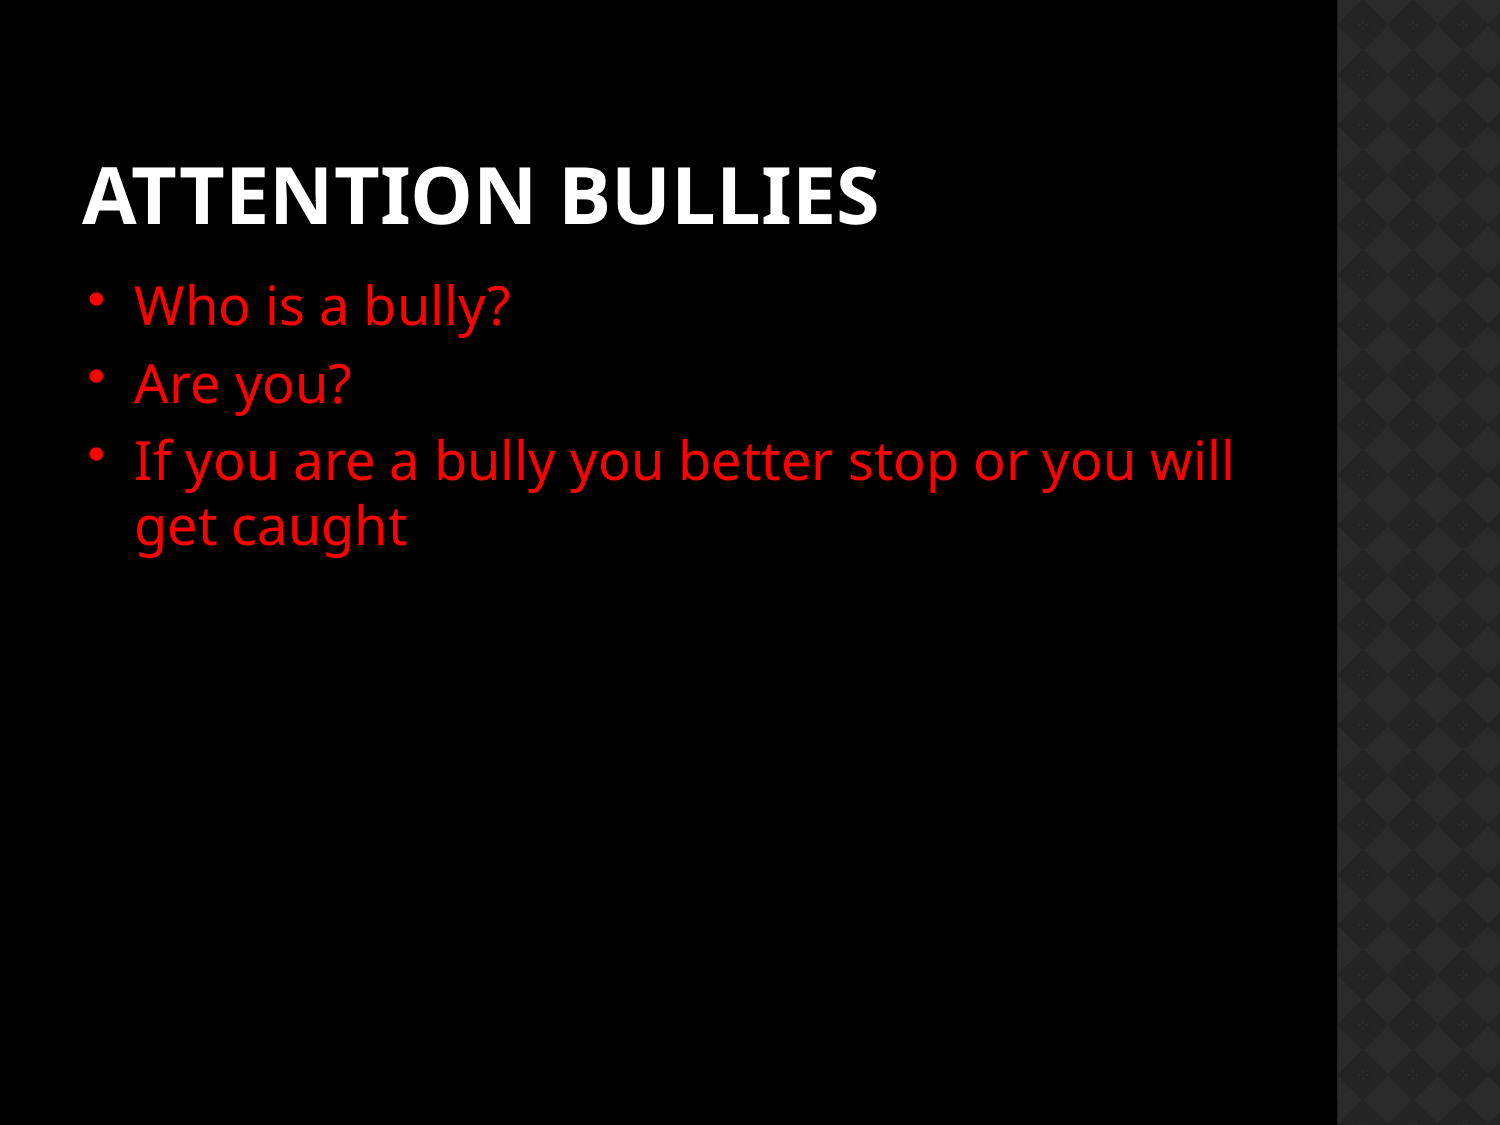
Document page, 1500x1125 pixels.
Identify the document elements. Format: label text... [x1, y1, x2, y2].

picture [1337, 0, 1500, 1125]
title ATTENTION BULLIES [75, 52, 1263, 240]
list Who is a bully? Are you? If you are a bully you better stop or you will get caught [75, 264, 1263, 1059]
